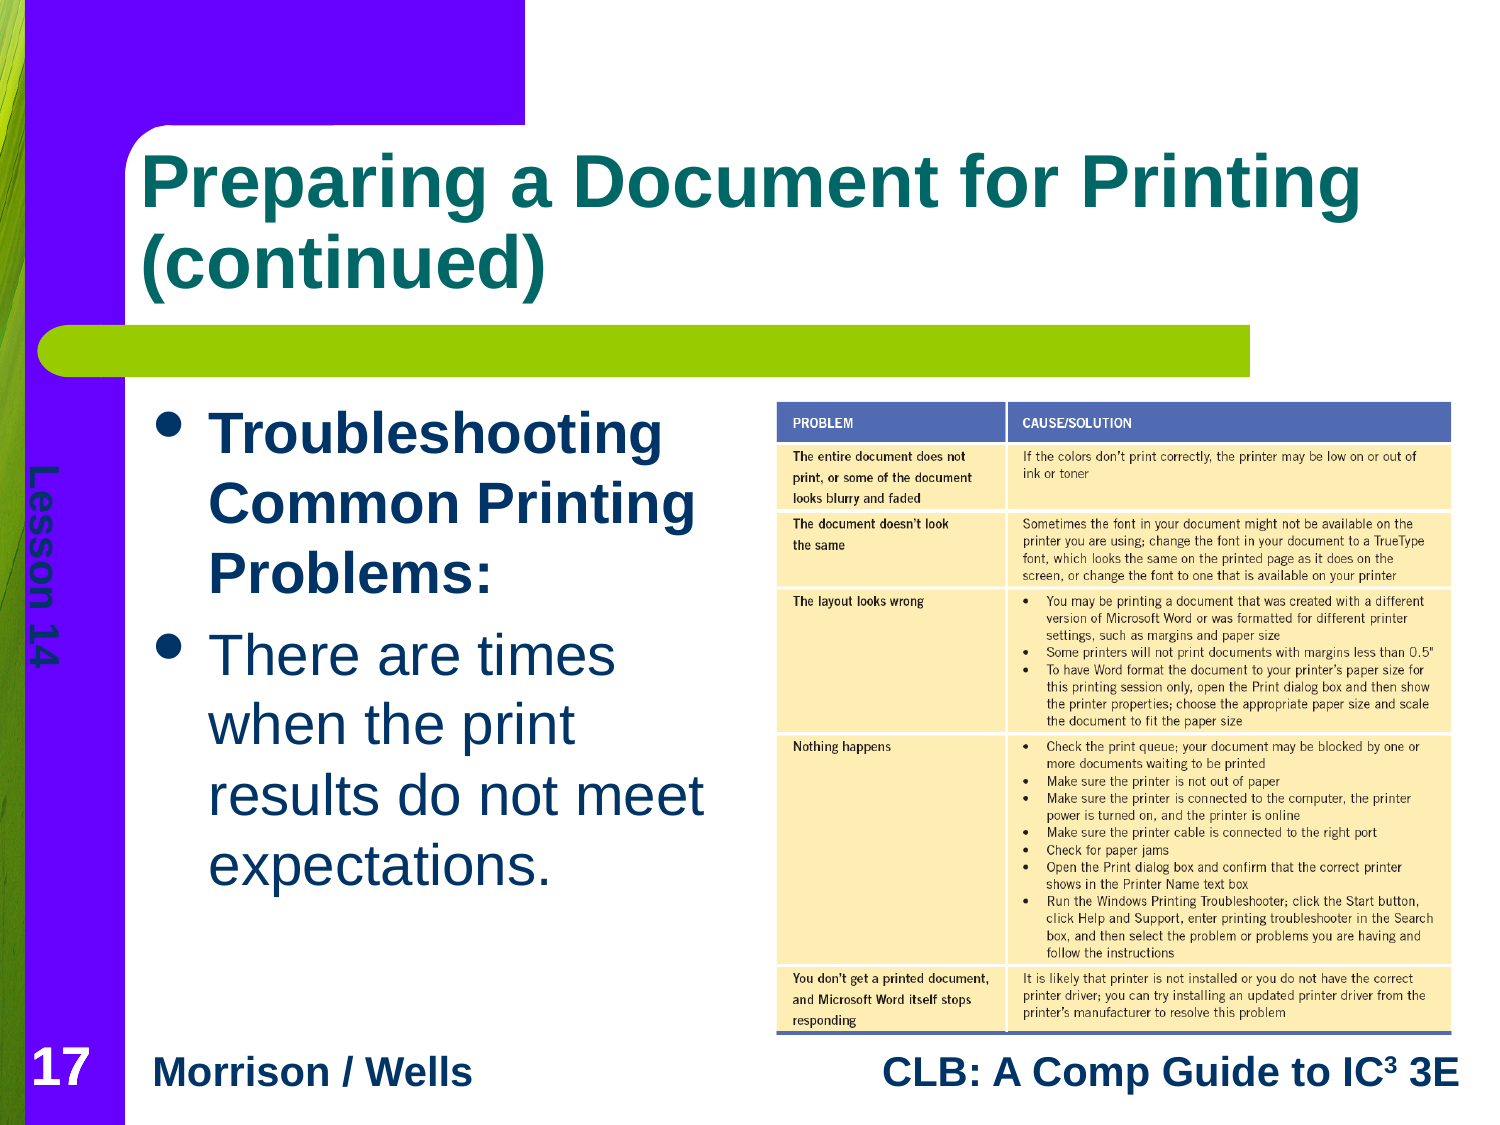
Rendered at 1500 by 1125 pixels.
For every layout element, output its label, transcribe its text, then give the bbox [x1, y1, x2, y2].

picture [0, 0, 25, 1125]
text_box 17 [13, 1023, 111, 1105]
picture [774, 399, 1454, 1038]
title Preparing a Document for Printing (continued) [124, 124, 1426, 313]
list Troubleshooting Common Printing Problems: There are times when the print results do not meet expectations. [137, 387, 726, 1001]
